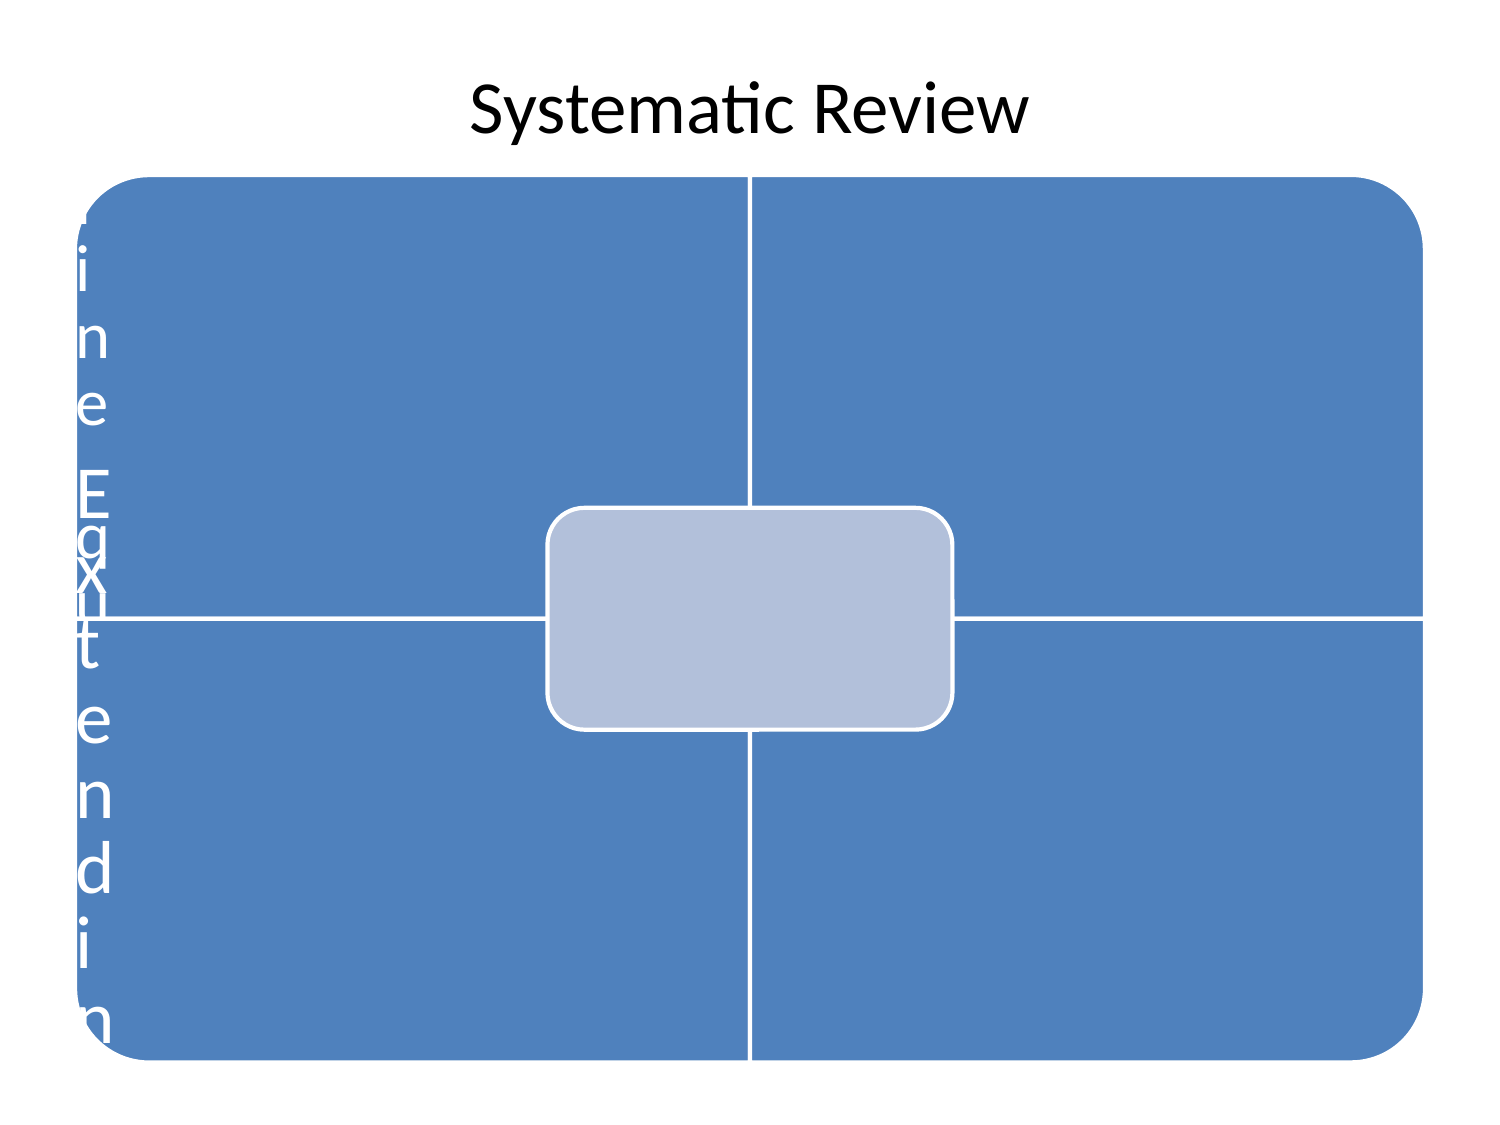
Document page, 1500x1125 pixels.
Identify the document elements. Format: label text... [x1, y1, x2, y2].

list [74, 174, 1426, 1063]
title Systematic Review [75, 45, 1425, 163]
